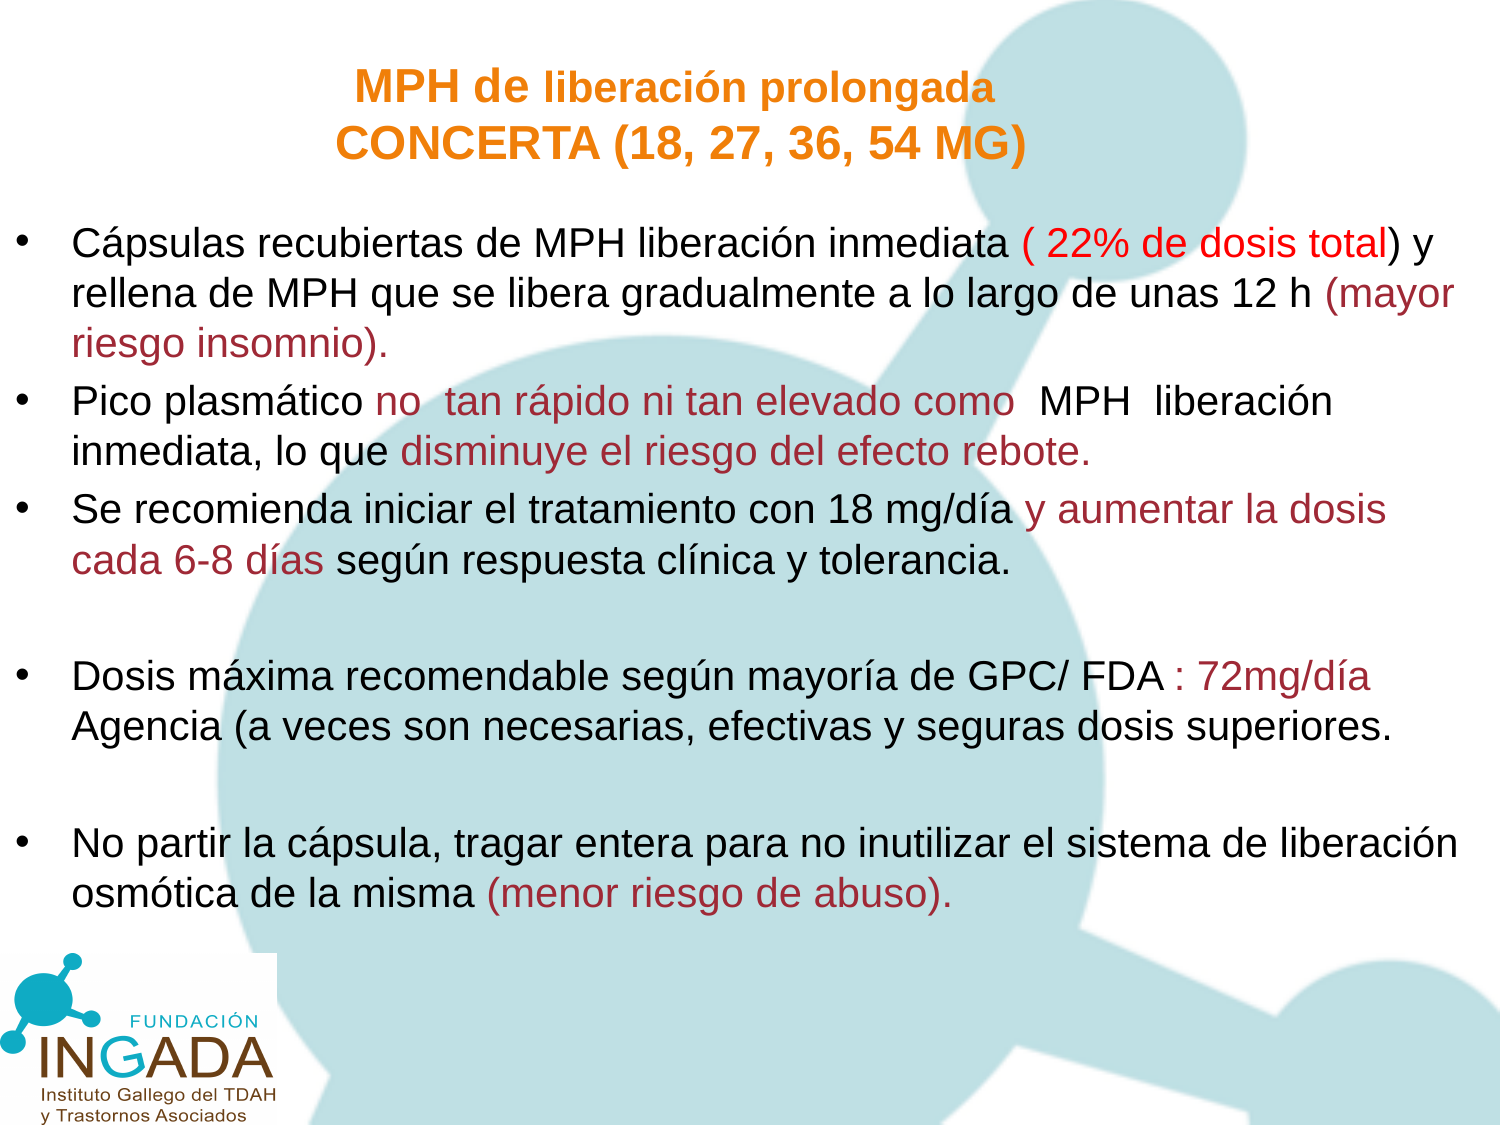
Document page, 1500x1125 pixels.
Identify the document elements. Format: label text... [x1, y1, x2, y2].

picture [0, 965, 277, 1125]
title MPH de liberación prolongada CONCERTA (18, 27, 36, 54 MG) [0, 46, 1350, 208]
list Cápsulas recubiertas de MPH liberación inmediata ( 22% de dosis total) y rellena de MPH que se libera gradualmente a lo largo de unas 12 h (mayor riesgo insomnio). Pico plasmático no tan rápido ni tan elevado como MPH liberación inmediata, lo que disminuye el riesgo del efecto rebote. Se recomienda iniciar el tratamiento con 18 mg/día y aumentar la dosis cada 6-8 días según respuesta clínica y tolerancia. Dosis máxima recomendable según mayoría de GPC/ FDA : 72mg/día Agencia (a veces son necesarias, efectivas y seguras dosis superiores. No partir la cápsula, tragar entera para no inutilizar el sistema de liberación osmótica de la misma (menor riesgo de abuso). [0, 208, 1477, 965]
